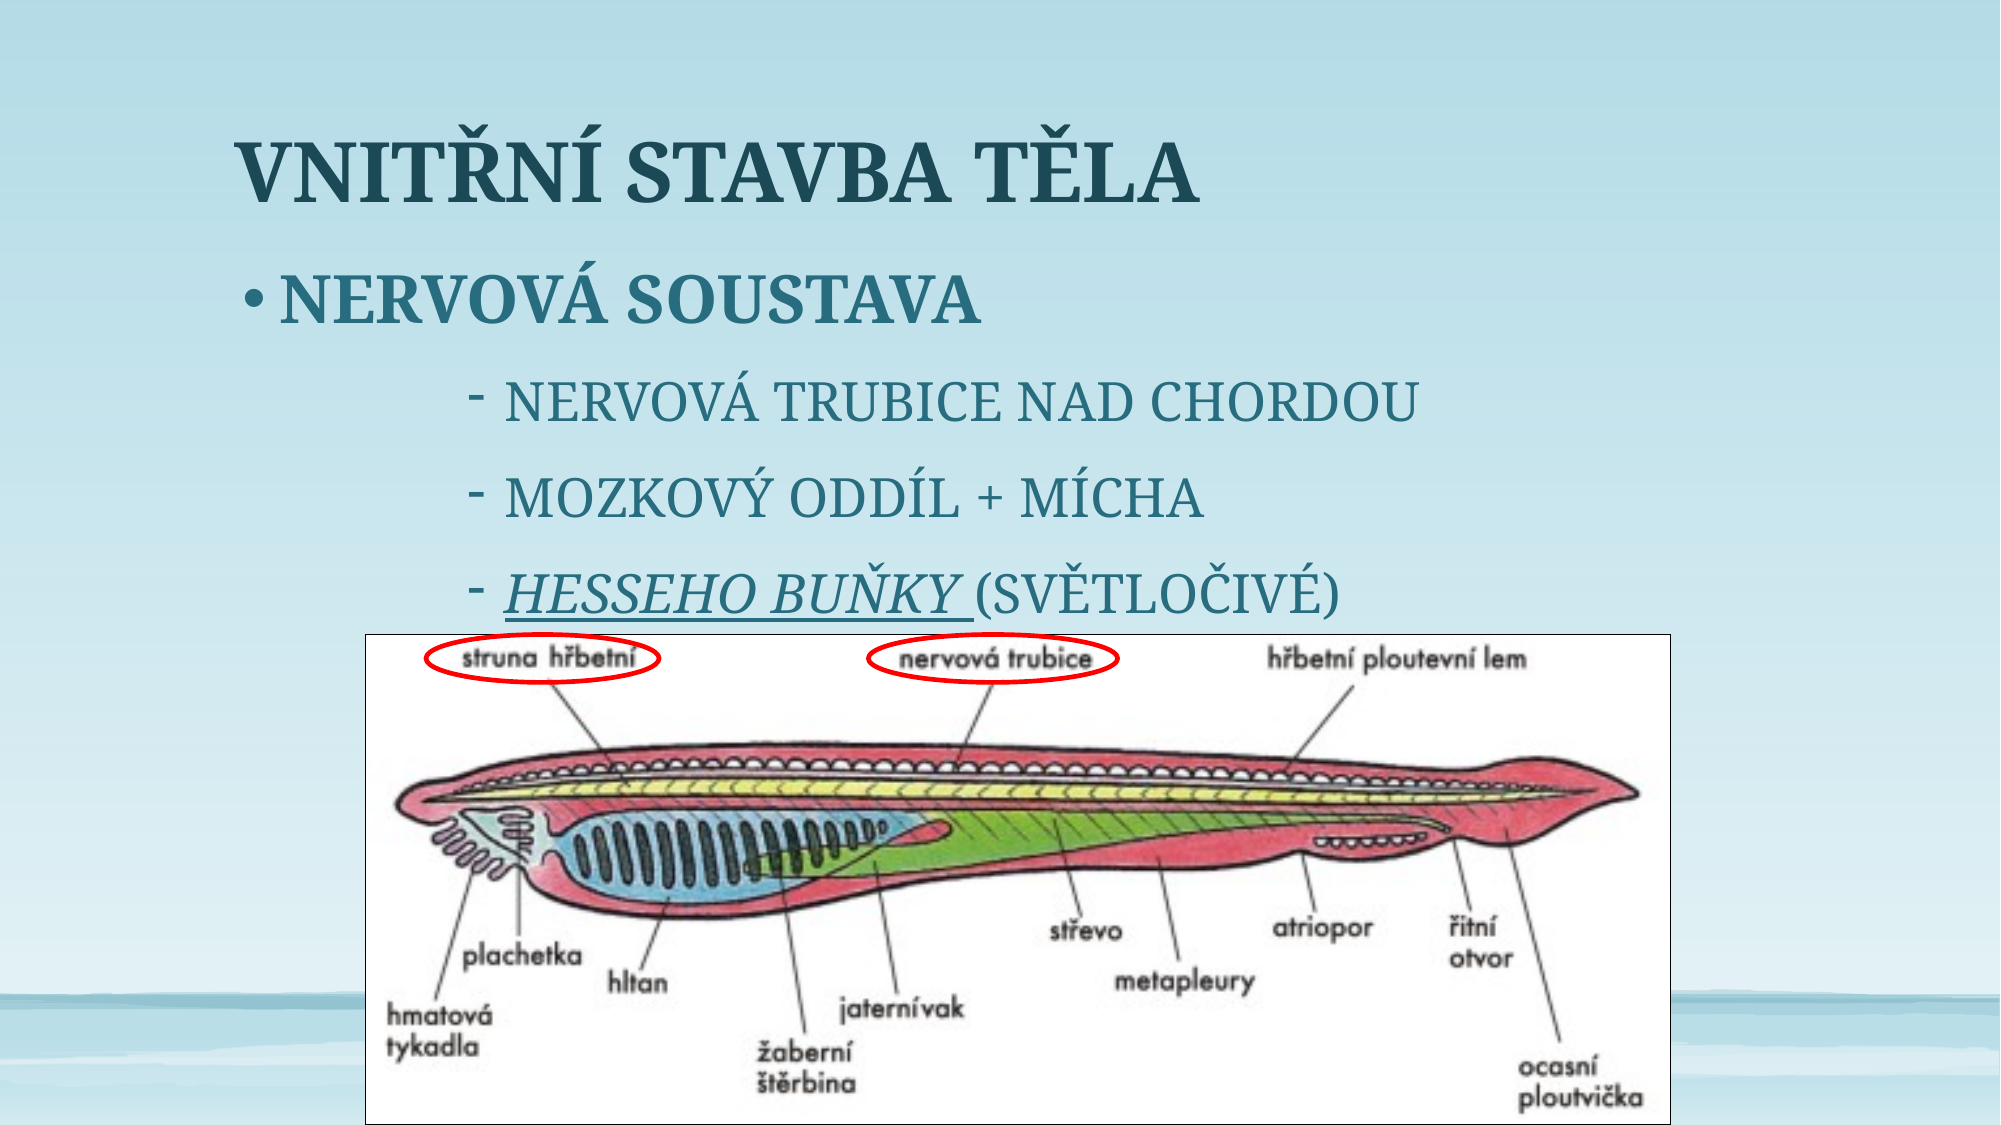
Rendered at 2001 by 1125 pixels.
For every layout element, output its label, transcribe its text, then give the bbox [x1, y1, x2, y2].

list NERVOVÁ SOUSTAVA NERVOVÁ TRUBICE NAD CHORDOU MOZKOVÝ ODDÍL + MÍCHA HESSEHO BUŇKY (SVĚTLOČIVÉ) [219, 258, 1780, 662]
title VNITŘNÍ STAVBA TĚLA [219, 49, 1780, 229]
picture [0, 634, 2000, 1125]
